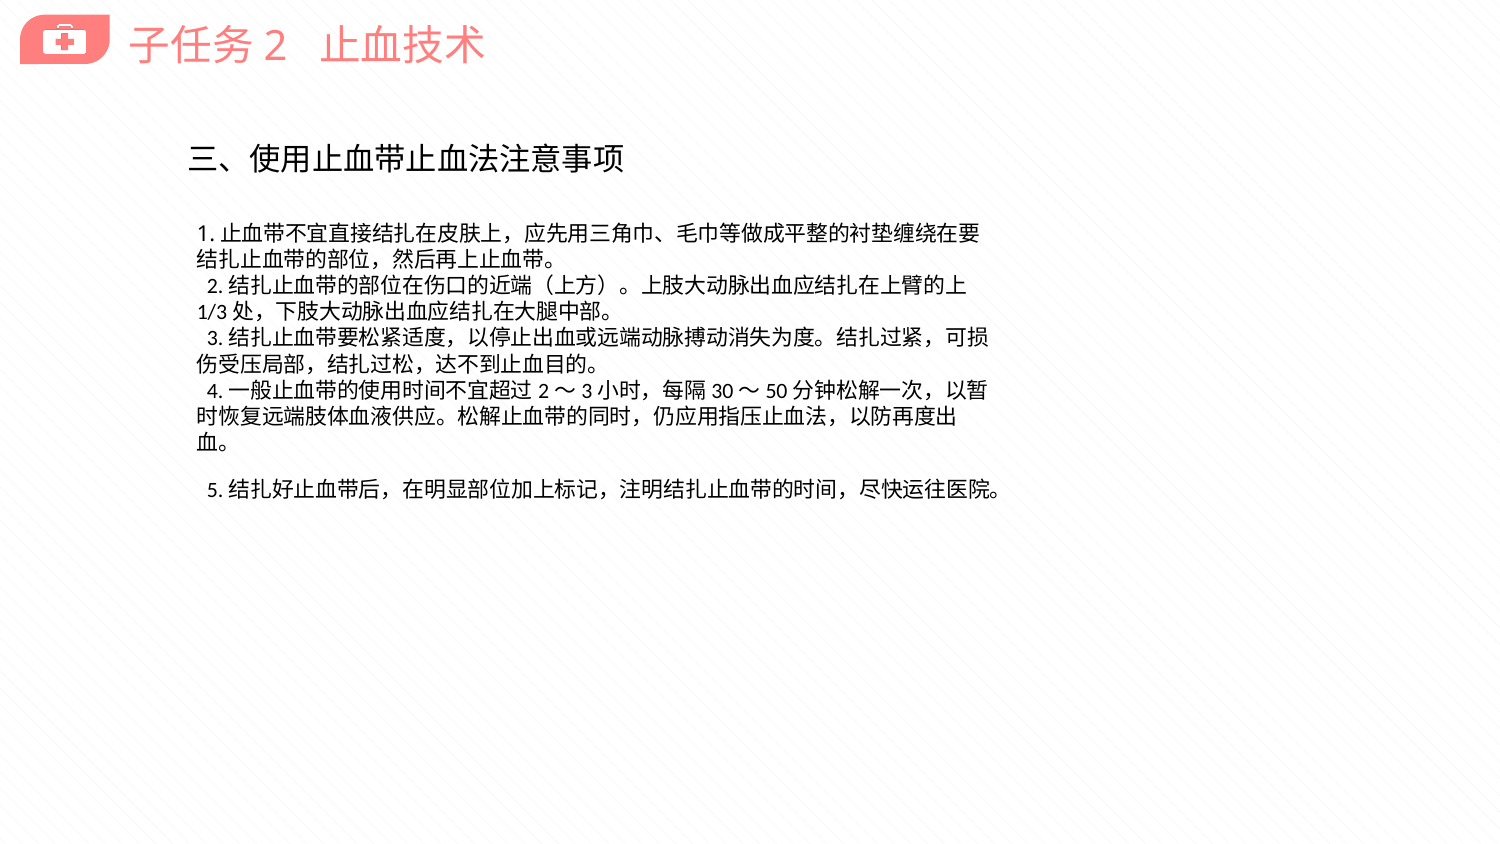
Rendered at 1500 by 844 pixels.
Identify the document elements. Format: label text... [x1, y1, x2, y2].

text_box 1.止血带不宜直接结扎在皮肤上，应先用三角巾、毛巾等做成平整的衬垫缠绕在要结扎止血带的部位，然后再上止血带。 2.结扎止血带的部位在伤口的近端（上方）。上肢大动脉出血应结扎在上臂的上1/3处，下肢大动脉出血应结扎在大腿中部。 3.结扎止血带要松紧适度，以停止出血或远端动脉搏动消失为度。结扎过紧，可损伤受压局部，结扎过松，达不到止血目的。 4.一般止血带的使用时间不宜超过2～3小时，每隔30～50分钟松解一次，以暂时恢复远端肢体血液供应。松解止血带的同时，仍应用指压止血法，以防再度出血。 5.结扎好止血带后，在明显部位加上标记，注明结扎止血带的时间，尽快运往医院。 [182, 211, 1016, 510]
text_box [19, 11, 863, 78]
text_box 三、使用止血带止血法注意事项 [109, 132, 944, 185]
